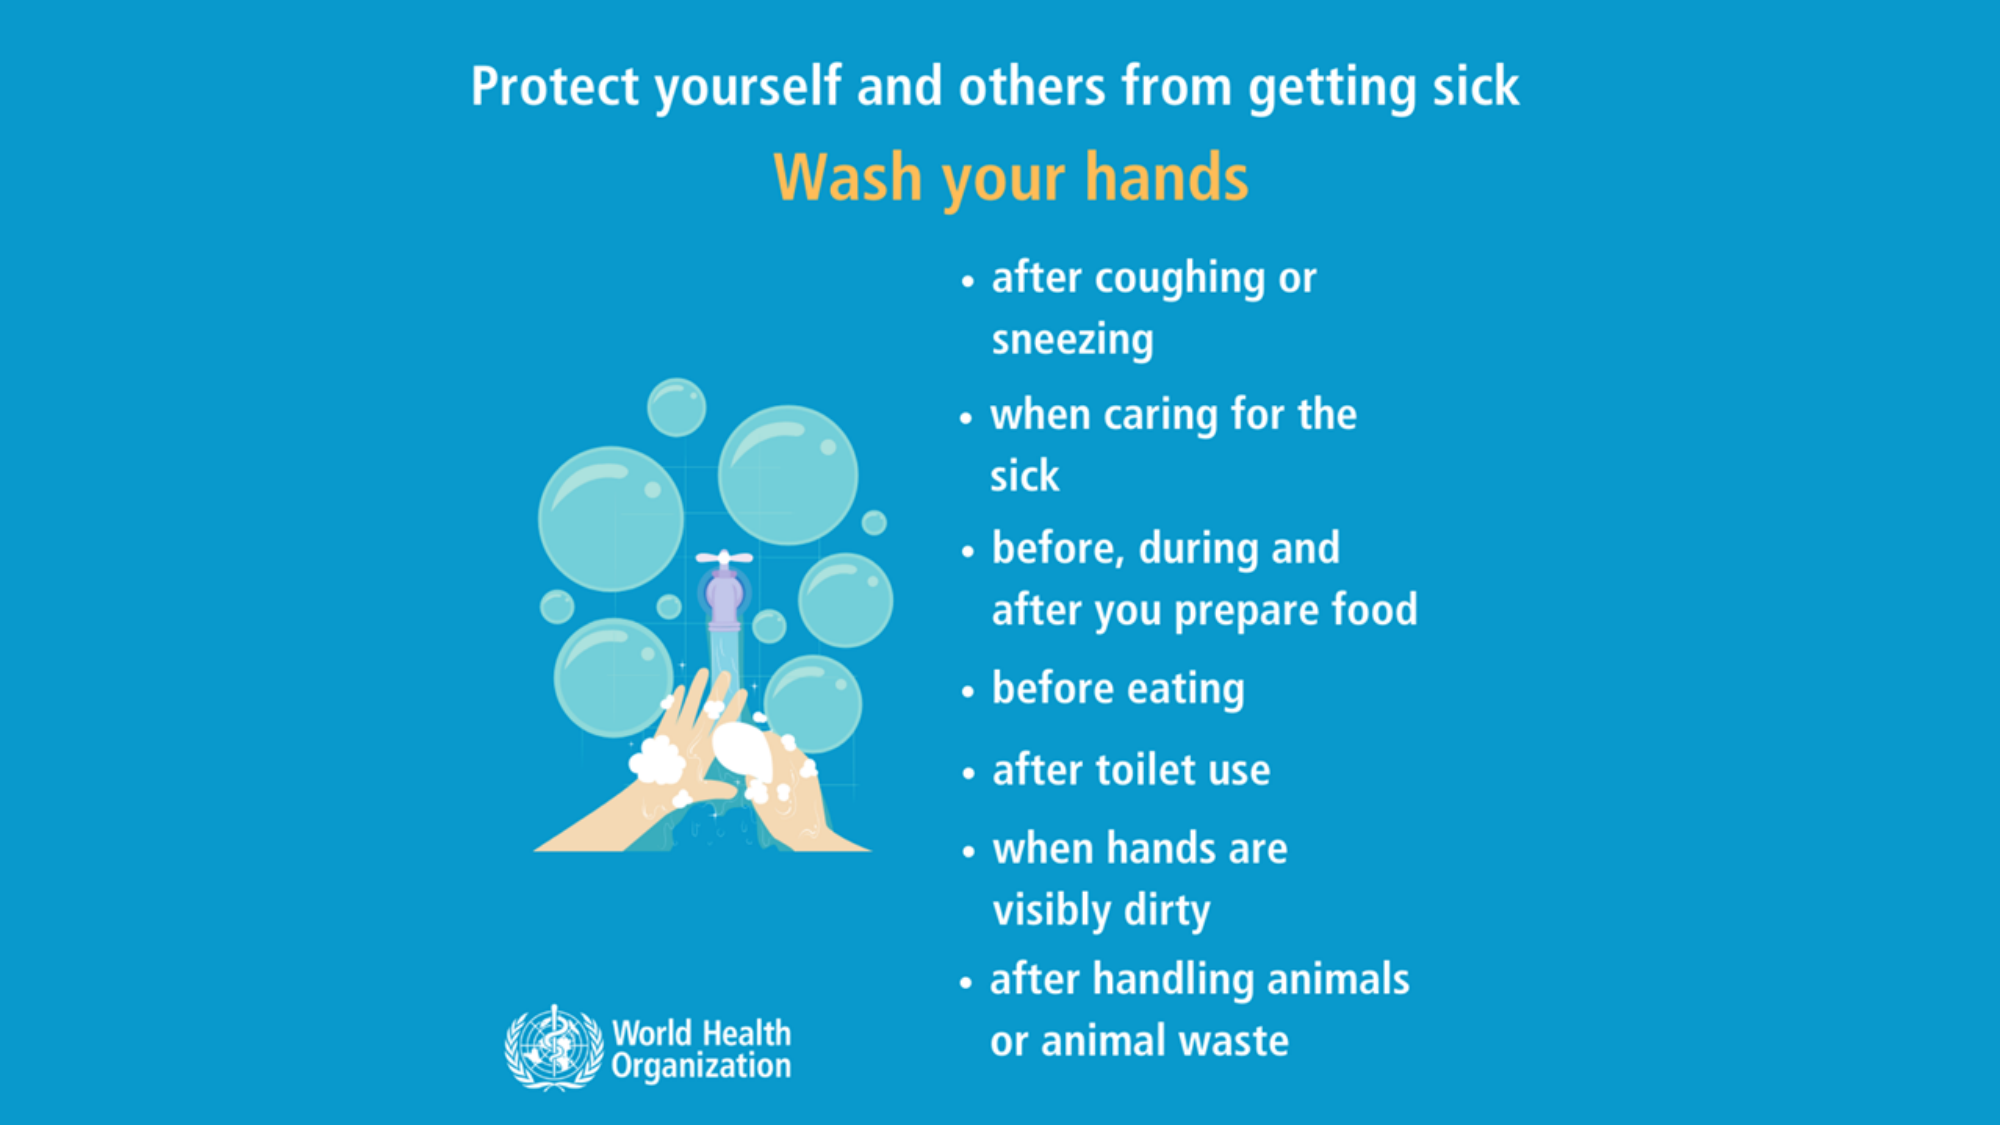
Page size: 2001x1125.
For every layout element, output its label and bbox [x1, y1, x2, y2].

picture [1304, 268, 1317, 292]
picture [1017, 679, 1037, 704]
picture [1269, 1032, 1289, 1056]
picture [1251, 761, 1270, 785]
picture [1232, 761, 1248, 785]
picture [1088, 149, 1115, 200]
picture [1244, 268, 1264, 302]
picture [1017, 901, 1023, 925]
picture [1116, 556, 1123, 569]
picture [1229, 839, 1249, 863]
picture [1140, 970, 1159, 994]
picture [1204, 529, 1210, 536]
picture [1094, 539, 1114, 563]
picture [1012, 330, 1031, 354]
picture [1067, 970, 1080, 994]
picture [1315, 395, 1334, 429]
picture [994, 669, 1014, 704]
picture [1138, 751, 1144, 758]
picture [1181, 755, 1196, 785]
picture [1091, 901, 1112, 935]
picture [1044, 970, 1064, 994]
picture [1046, 892, 1053, 898]
picture [1200, 601, 1212, 625]
picture [1108, 829, 1127, 863]
picture [1204, 539, 1210, 563]
picture [1199, 961, 1206, 967]
picture [812, 62, 821, 105]
picture [1221, 268, 1240, 292]
picture [1348, 63, 1356, 71]
picture [1396, 590, 1417, 625]
picture [534, 549, 872, 852]
picture [1041, 457, 1060, 491]
picture [1013, 959, 1042, 994]
picture [1016, 1032, 1029, 1056]
picture [1189, 670, 1196, 676]
picture [1038, 76, 1063, 106]
picture [1210, 761, 1229, 785]
picture [830, 165, 858, 201]
picture [1110, 330, 1129, 354]
picture [1284, 601, 1297, 625]
picture [1089, 1032, 1095, 1056]
picture [647, 378, 707, 438]
picture [1099, 331, 1105, 354]
picture [1069, 601, 1082, 625]
picture [1073, 839, 1092, 863]
picture [1390, 76, 1415, 117]
picture [1233, 970, 1253, 1004]
picture [1094, 679, 1114, 704]
picture [858, 76, 882, 105]
picture [598, 68, 639, 106]
picture [1190, 679, 1196, 703]
picture [521, 76, 547, 106]
picture [682, 76, 708, 106]
picture [1160, 761, 1179, 785]
picture [1047, 761, 1067, 785]
picture [1035, 330, 1054, 355]
picture [1067, 76, 1083, 105]
picture [916, 62, 941, 105]
picture [962, 275, 974, 287]
picture [549, 68, 567, 105]
picture [1187, 960, 1194, 994]
picture [680, 1058, 694, 1077]
picture [824, 62, 843, 105]
picture [1252, 1026, 1267, 1056]
picture [1047, 601, 1066, 625]
picture [1179, 1032, 1211, 1056]
picture [1210, 970, 1229, 994]
picture [1210, 268, 1217, 292]
picture [864, 165, 887, 201]
picture [773, 153, 827, 200]
picture [991, 970, 1010, 994]
picture [1200, 839, 1215, 863]
picture [1154, 839, 1173, 863]
picture [1459, 63, 1467, 71]
picture [1201, 679, 1220, 703]
picture [783, 76, 807, 106]
picture [1199, 970, 1206, 994]
picture [1299, 601, 1319, 625]
picture [1021, 467, 1038, 491]
picture [1235, 1032, 1251, 1056]
picture [975, 165, 1006, 201]
picture [760, 76, 780, 106]
picture [1249, 76, 1275, 117]
picture [1096, 755, 1110, 785]
picture [994, 761, 1013, 785]
picture [1082, 891, 1088, 925]
picture [1459, 76, 1467, 105]
picture [1123, 406, 1143, 430]
picture [963, 767, 974, 779]
picture [962, 545, 974, 558]
picture [1384, 960, 1390, 994]
picture [1015, 750, 1045, 785]
picture [1348, 601, 1369, 625]
picture [1471, 76, 1492, 106]
picture [1360, 970, 1379, 994]
picture [1115, 268, 1136, 292]
picture [1161, 895, 1211, 935]
picture [1055, 539, 1076, 563]
picture [706, 1058, 735, 1077]
picture [1014, 257, 1044, 292]
picture [993, 601, 1012, 625]
picture [1268, 839, 1287, 863]
picture [1028, 829, 1047, 863]
picture [1192, 76, 1231, 105]
picture [1038, 669, 1053, 703]
picture [540, 589, 575, 624]
picture [538, 446, 686, 592]
picture [1279, 268, 1300, 292]
picture [1155, 165, 1184, 200]
picture [1337, 406, 1357, 430]
picture [1050, 839, 1070, 863]
picture [1094, 960, 1113, 994]
picture [1162, 76, 1187, 106]
picture [861, 510, 887, 536]
picture [1011, 467, 1017, 491]
picture [704, 1018, 791, 1046]
picture [612, 1052, 677, 1085]
picture [717, 405, 859, 546]
picture [990, 395, 1044, 429]
picture [1196, 406, 1217, 439]
picture [679, 661, 686, 671]
picture [892, 149, 921, 200]
picture [1055, 679, 1076, 704]
picture [1332, 590, 1347, 625]
picture [1094, 601, 1115, 635]
picture [1066, 1032, 1085, 1056]
picture [612, 1018, 691, 1046]
picture [1128, 679, 1148, 704]
picture [742, 76, 757, 105]
picture [1272, 539, 1292, 563]
picture [1237, 539, 1258, 573]
picture [1121, 62, 1140, 105]
picture [1296, 539, 1315, 563]
picture [994, 529, 1014, 563]
picture [1143, 76, 1159, 105]
picture [1047, 901, 1053, 925]
picture [1057, 330, 1076, 355]
picture [1011, 457, 1017, 464]
picture [1139, 268, 1159, 292]
picture [473, 65, 498, 105]
picture [1362, 76, 1386, 105]
picture [1017, 539, 1037, 563]
picture [1315, 970, 1322, 994]
picture [1189, 149, 1220, 201]
picture [960, 977, 972, 988]
picture [1047, 406, 1067, 430]
picture [1099, 320, 1105, 327]
picture [656, 594, 682, 619]
picture [991, 1032, 1012, 1056]
picture [1210, 259, 1217, 265]
picture [1105, 406, 1121, 430]
picture [570, 76, 594, 106]
picture [1174, 406, 1193, 429]
picture [654, 76, 680, 117]
picture [1172, 673, 1186, 704]
picture [1306, 68, 1344, 105]
picture [1253, 839, 1266, 863]
picture [1113, 761, 1133, 785]
picture [1150, 901, 1156, 925]
picture [1318, 529, 1339, 563]
picture [1176, 601, 1196, 635]
picture [1298, 400, 1312, 430]
picture [1215, 539, 1234, 563]
picture [1100, 1031, 1153, 1056]
picture [991, 467, 1007, 491]
picture [1058, 891, 1078, 925]
picture [1096, 268, 1113, 292]
picture [1130, 839, 1149, 863]
picture [1071, 406, 1090, 429]
picture [1176, 829, 1196, 863]
picture [1394, 970, 1409, 994]
picture [1348, 76, 1356, 105]
picture [1089, 1022, 1095, 1029]
picture [989, 68, 1007, 105]
picture [1213, 1031, 1232, 1056]
picture [752, 682, 759, 692]
picture [752, 609, 786, 644]
picture [1215, 601, 1234, 625]
picture [1120, 165, 1149, 201]
picture [504, 1004, 604, 1092]
picture [1158, 1022, 1165, 1056]
picture [1011, 165, 1040, 201]
picture [697, 1058, 703, 1077]
picture [1231, 395, 1246, 429]
picture [1079, 331, 1095, 354]
picture [1279, 76, 1303, 106]
picture [1132, 330, 1153, 364]
picture [1150, 679, 1170, 704]
picture [1272, 406, 1284, 429]
picture [1291, 970, 1311, 994]
picture [1069, 268, 1082, 292]
picture [1116, 601, 1137, 625]
picture [1070, 761, 1082, 785]
picture [1047, 165, 1065, 200]
picture [1163, 960, 1183, 994]
picture [713, 76, 736, 105]
picture [750, 1058, 791, 1077]
picture [502, 76, 517, 105]
picture [963, 845, 974, 858]
picture [1496, 62, 1520, 105]
picture [1223, 679, 1244, 713]
picture [1010, 62, 1034, 105]
picture [1047, 268, 1066, 292]
picture [1014, 590, 1044, 625]
picture [1027, 901, 1043, 926]
picture [1186, 258, 1206, 292]
picture [1163, 395, 1170, 402]
picture [1079, 539, 1092, 563]
picture [962, 686, 974, 697]
picture [1086, 76, 1105, 106]
picture [1238, 601, 1280, 635]
picture [1149, 751, 1156, 785]
picture [1141, 601, 1160, 625]
picture [993, 901, 1013, 925]
picture [1225, 165, 1248, 201]
picture [1163, 406, 1170, 429]
picture [1164, 539, 1183, 563]
picture [1079, 679, 1092, 703]
picture [1150, 892, 1157, 898]
picture [1140, 529, 1160, 563]
picture [1038, 528, 1053, 563]
picture [1247, 406, 1268, 430]
picture [1125, 891, 1145, 925]
picture [993, 268, 1012, 292]
picture [960, 76, 986, 106]
picture [993, 330, 1009, 355]
picture [887, 76, 911, 105]
picture [1162, 268, 1182, 302]
picture [993, 839, 1025, 863]
picture [1042, 1032, 1061, 1056]
picture [942, 165, 972, 215]
picture [1138, 761, 1143, 785]
picture [1188, 539, 1200, 563]
picture [960, 412, 972, 424]
picture [1326, 970, 1357, 994]
picture [1147, 406, 1159, 429]
picture [736, 1053, 747, 1077]
picture [1372, 601, 1393, 625]
picture [1116, 970, 1136, 994]
picture [1268, 970, 1287, 994]
picture [798, 553, 893, 648]
picture [1434, 76, 1453, 106]
